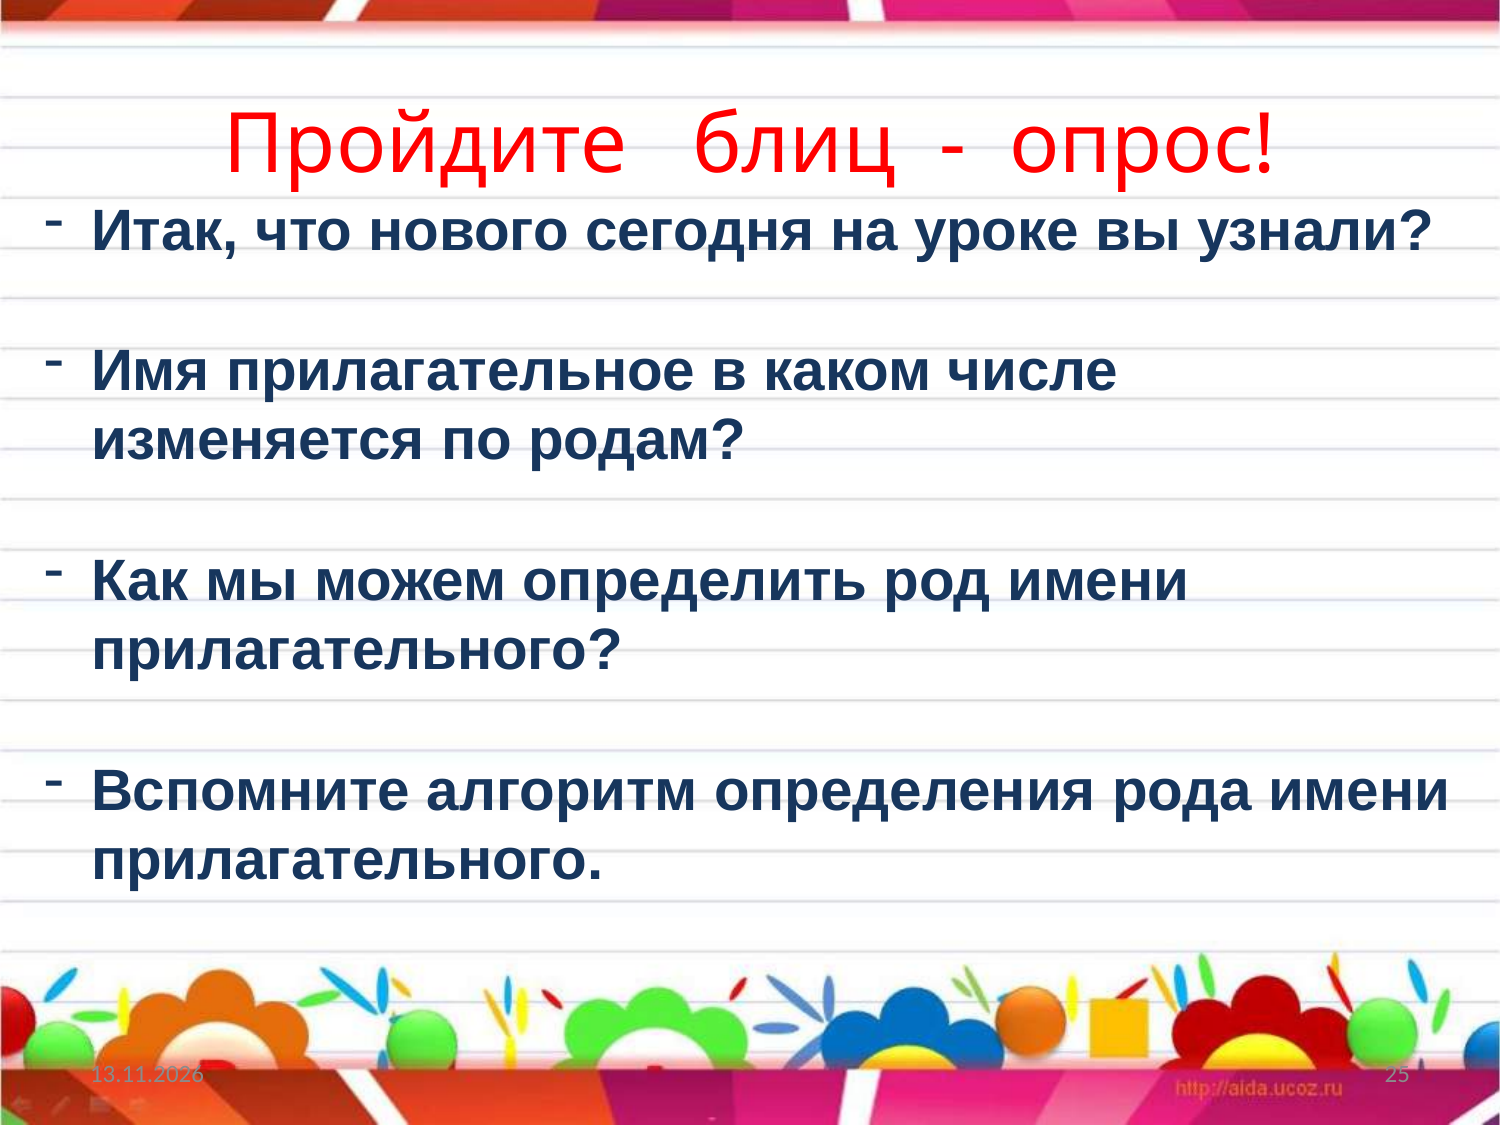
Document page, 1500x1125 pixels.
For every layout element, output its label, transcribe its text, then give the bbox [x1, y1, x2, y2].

text_box Итак, что нового сегодня на уроке вы узнали? Имя прилагательное в каком числе изменяется по родам? Как мы можем определить род имени прилагательного? Вспомните алгоритм определения рода имени прилагательного. [29, 184, 1471, 899]
picture [0, 0, 1500, 1125]
title Пройдите блиц - опрос! [74, 44, 1426, 184]
slide_number 25 [1074, 1042, 1425, 1103]
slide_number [75, 1042, 425, 1103]
